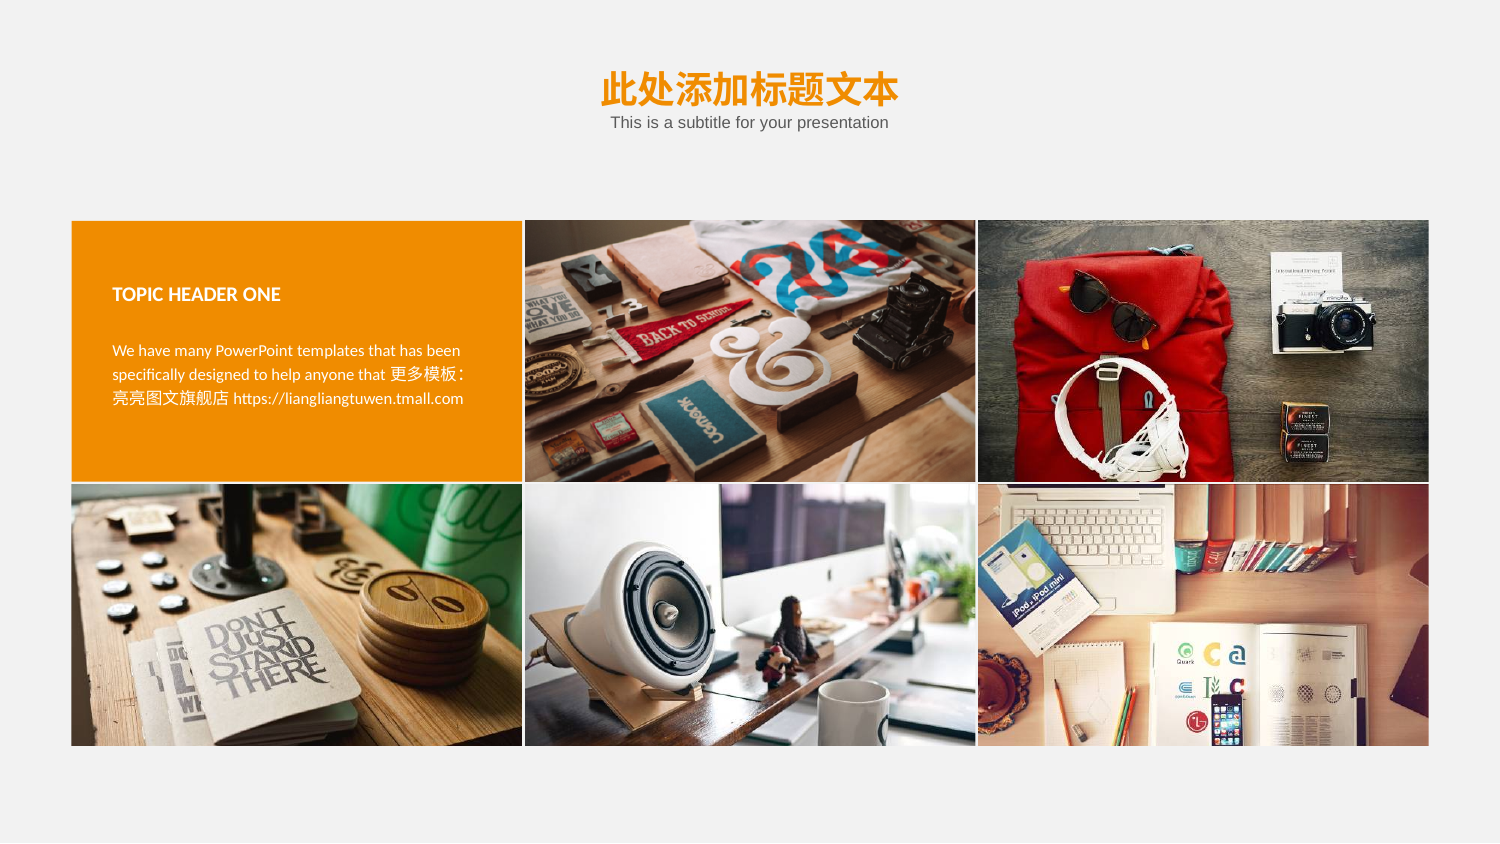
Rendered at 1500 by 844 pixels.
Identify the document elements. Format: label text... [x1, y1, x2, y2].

text_box [978, 484, 1429, 746]
text_box [71, 220, 523, 482]
text_box [525, 484, 976, 746]
text_box 此处添加标题文本 [567, 58, 933, 119]
text_box This is a subtitle for your presentation [602, 112, 898, 133]
text_box TOPIC HEADER ONE We have many PowerPoint templates that has been specifically designed to help anyone that更多模板：亮亮图文旗舰店https://liangliangtuwen.tmall.com [112, 276, 479, 408]
text_box [71, 484, 522, 746]
text_box [525, 220, 976, 482]
text_box [978, 220, 1429, 482]
